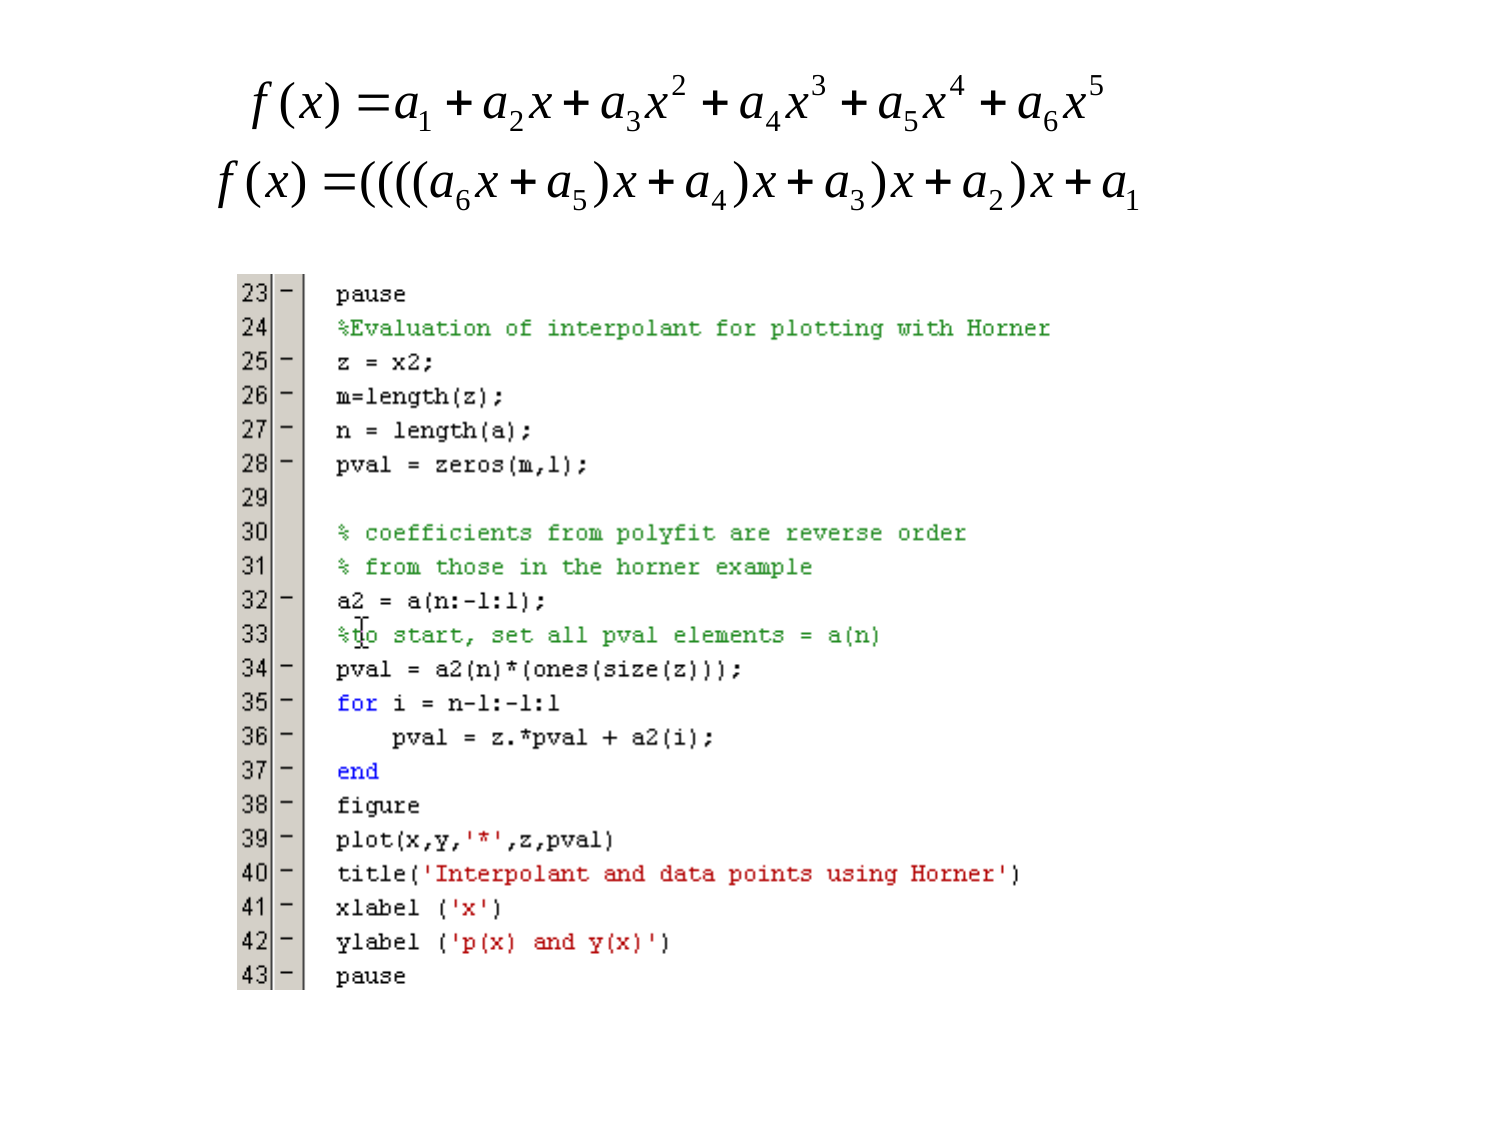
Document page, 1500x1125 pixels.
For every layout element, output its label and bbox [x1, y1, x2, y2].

list [199, 62, 1151, 298]
list [237, 274, 1101, 990]
